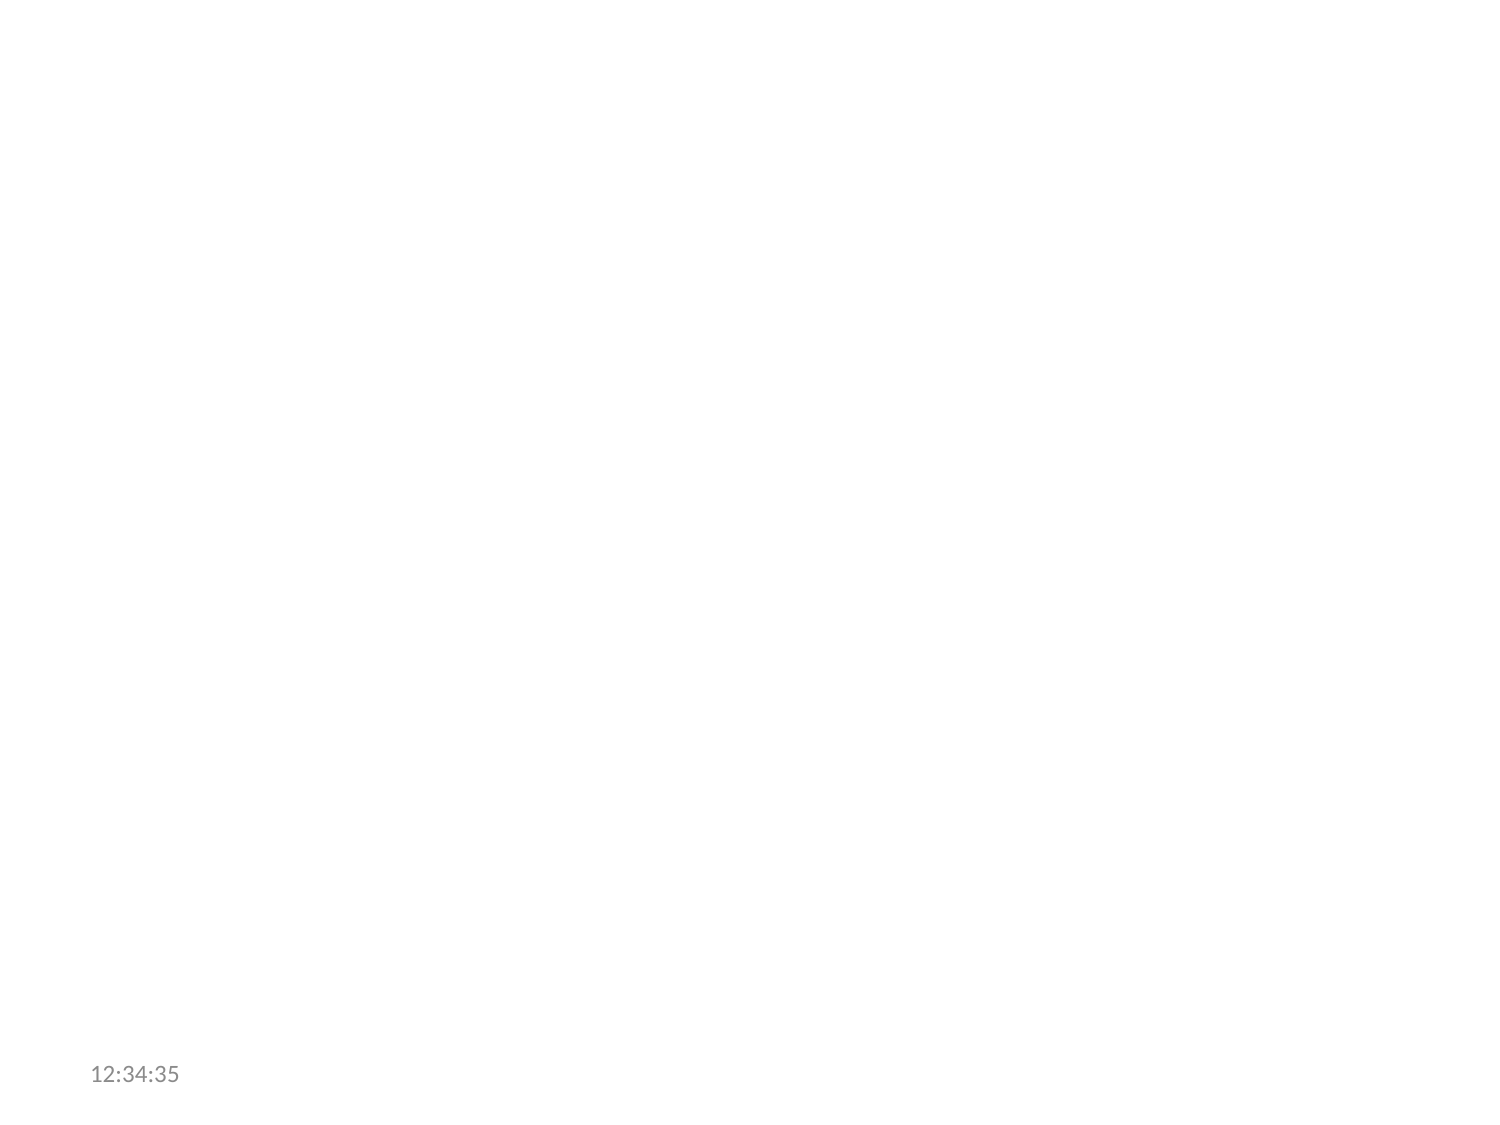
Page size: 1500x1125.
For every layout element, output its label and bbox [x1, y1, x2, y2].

slide_number [75, 1042, 425, 1103]
